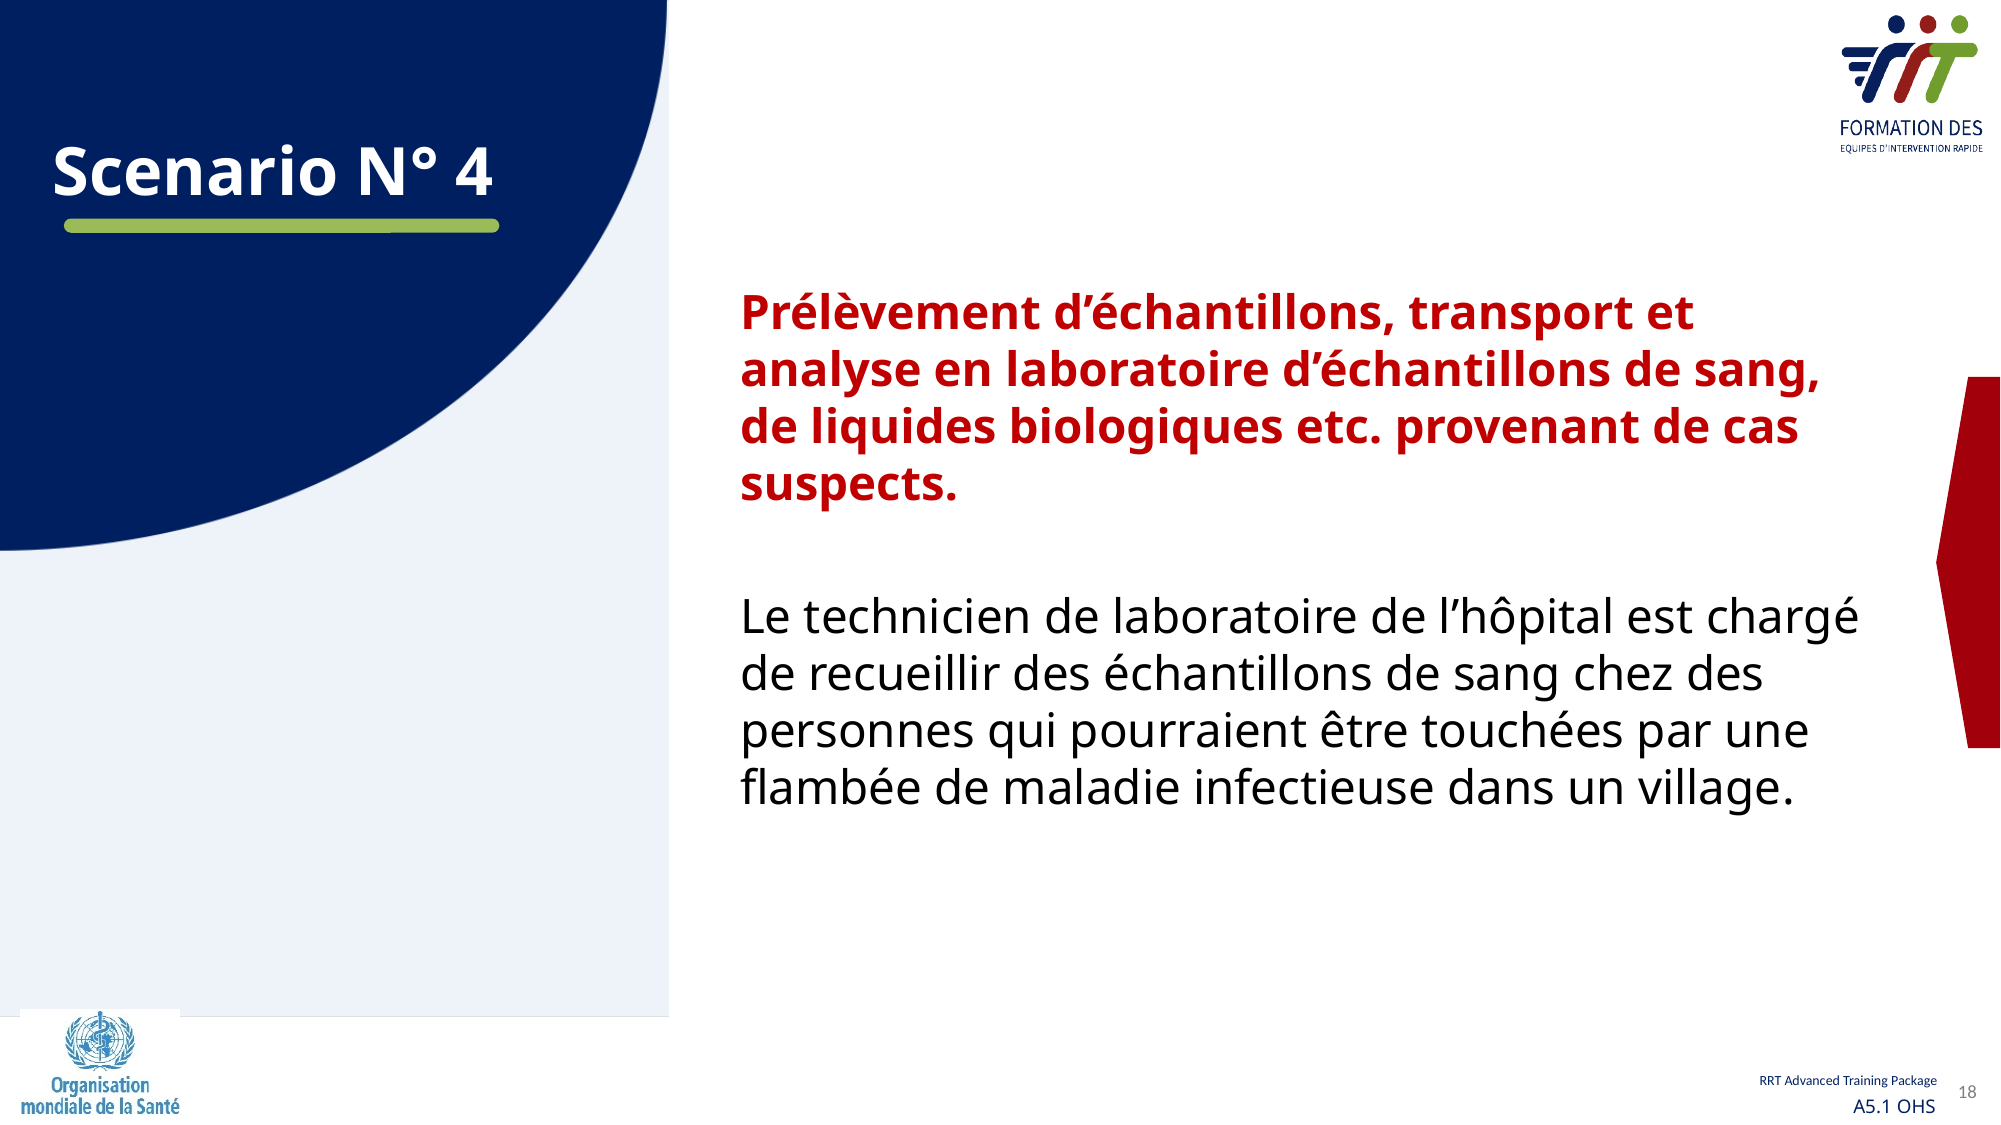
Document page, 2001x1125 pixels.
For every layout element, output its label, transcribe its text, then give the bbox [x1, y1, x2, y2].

picture [1840, 14, 1983, 154]
list Prélèvement d’échantillons, transport et analyse en laboratoire d’échantillons de sang, de liquides biologiques etc. provenant de cas suspects. Le technicien de laboratoire de l’hôpital est chargé de recueillir des échantillons de sang chez des personnes qui pourraient être touchées par une flambée de maladie infectieuse dans un village. [725, 275, 1887, 874]
picture [0, 0, 669, 1115]
title Scenario N° 4 [37, 75, 550, 263]
